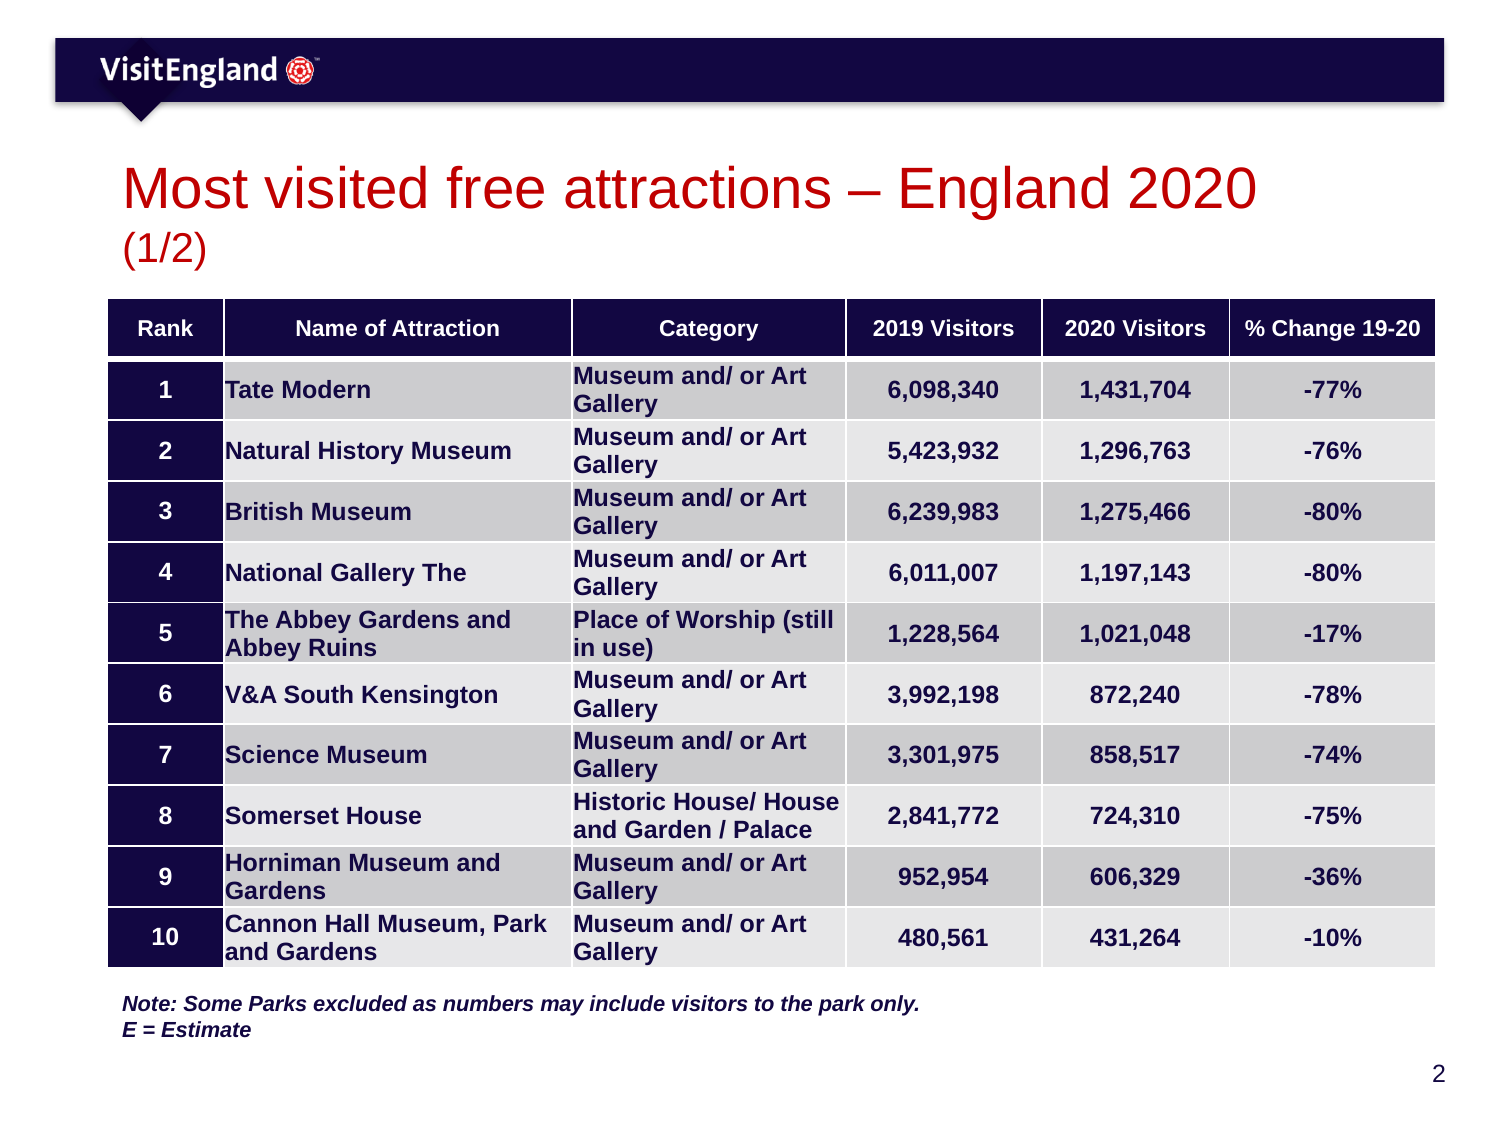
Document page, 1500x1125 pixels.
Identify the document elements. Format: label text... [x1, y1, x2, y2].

table_cell 3,301,975 [847, 725, 1041, 784]
table_cell Horniman Museum and Gardens [225, 847, 571, 906]
table_cell 3 [108, 482, 223, 541]
table_cell Museum and/ or Art Gallery [573, 664, 845, 723]
table_cell -36% [1230, 847, 1435, 906]
table_cell 1 [108, 362, 223, 419]
table_cell Museum and/ or Art Gallery [573, 543, 845, 602]
table_cell -77% [1230, 362, 1435, 419]
table_cell -17% [1230, 603, 1435, 662]
table_cell Museum and/ or Art Gallery [573, 847, 845, 906]
table_cell 431,264 [1043, 908, 1229, 967]
table_cell 606,329 [1043, 847, 1229, 906]
table_cell 1,021,048 [1043, 603, 1229, 662]
table_cell 9 [108, 847, 223, 906]
table_header Category [573, 299, 845, 356]
table_cell 724,310 [1043, 786, 1229, 845]
table_cell Tate Modern [225, 362, 571, 419]
table_cell 6,011,007 [847, 543, 1041, 602]
table_cell -75% [1230, 786, 1435, 845]
table_header Rank [108, 299, 223, 356]
table_cell Somerset House [225, 786, 571, 845]
table_cell 6 [108, 664, 223, 723]
table_cell 872,240 [1043, 664, 1229, 723]
table_cell -10% [1230, 908, 1435, 967]
table_cell 480,561 [847, 908, 1041, 967]
table_cell 5,423,932 [847, 421, 1041, 480]
table_header 2020 Visitors [1043, 299, 1229, 356]
table_cell Museum and/ or Art Gallery [573, 725, 845, 784]
table_header % Change 19-20 [1230, 299, 1435, 356]
table_cell -78% [1230, 664, 1435, 723]
table_cell 1,296,763 [1043, 421, 1229, 480]
table_cell 858,517 [1043, 725, 1229, 784]
table_cell National Gallery The [225, 543, 571, 602]
table_cell V&A South Kensington [225, 664, 571, 723]
table_cell 2,841,772 [847, 786, 1041, 845]
table_cell 1,275,466 [1043, 482, 1229, 541]
table_cell 952,954 [847, 847, 1041, 906]
table_cell 3,992,198 [847, 664, 1041, 723]
picture [95, 56, 322, 88]
table_header 2019 Visitors [847, 299, 1041, 356]
table_cell Historic House/ House and Garden / Palace [573, 786, 845, 845]
table_cell Museum and/ or Art Gallery [573, 482, 845, 541]
table_cell Place of Worship (still in use) [573, 603, 845, 662]
table_header Name of Attraction [225, 299, 571, 356]
table_cell 5 [108, 603, 223, 662]
table_cell 7 [108, 725, 223, 784]
table_cell 6,098,340 [847, 362, 1041, 419]
table_cell British Museum [225, 482, 571, 541]
table_cell 8 [108, 786, 223, 845]
table_cell Museum and/ or Art Gallery [573, 421, 845, 480]
table_cell 1,431,704 [1043, 362, 1229, 419]
table_cell 2 [108, 421, 223, 480]
text_box Note: Some Parks excluded as numbers may include visitors to the park only. E = Estimate [107, 982, 1405, 1050]
table_cell 4 [108, 543, 223, 602]
table_cell Museum and/ or Art Gallery [573, 908, 845, 967]
table_cell Cannon Hall Museum, Park and Gardens [225, 908, 571, 967]
table_cell 1,228,564 [847, 603, 1041, 662]
table_cell Museum and/ or Art Gallery [573, 362, 845, 419]
table_cell -74% [1230, 725, 1435, 784]
table_cell 1,197,143 [1043, 543, 1229, 602]
table_cell 6,239,983 [847, 482, 1041, 541]
title Most visited free attractions – England 2020 (1/2) [107, 143, 1445, 276]
table_cell Science Museum [225, 725, 571, 784]
table_cell -80% [1230, 543, 1435, 602]
table_cell The Abbey Gardens and Abbey Ruins [225, 603, 571, 662]
table_cell -80% [1230, 482, 1435, 541]
table_cell -76% [1230, 421, 1435, 480]
table_cell Natural History Museum [225, 421, 571, 480]
table_cell 10 [108, 908, 223, 967]
